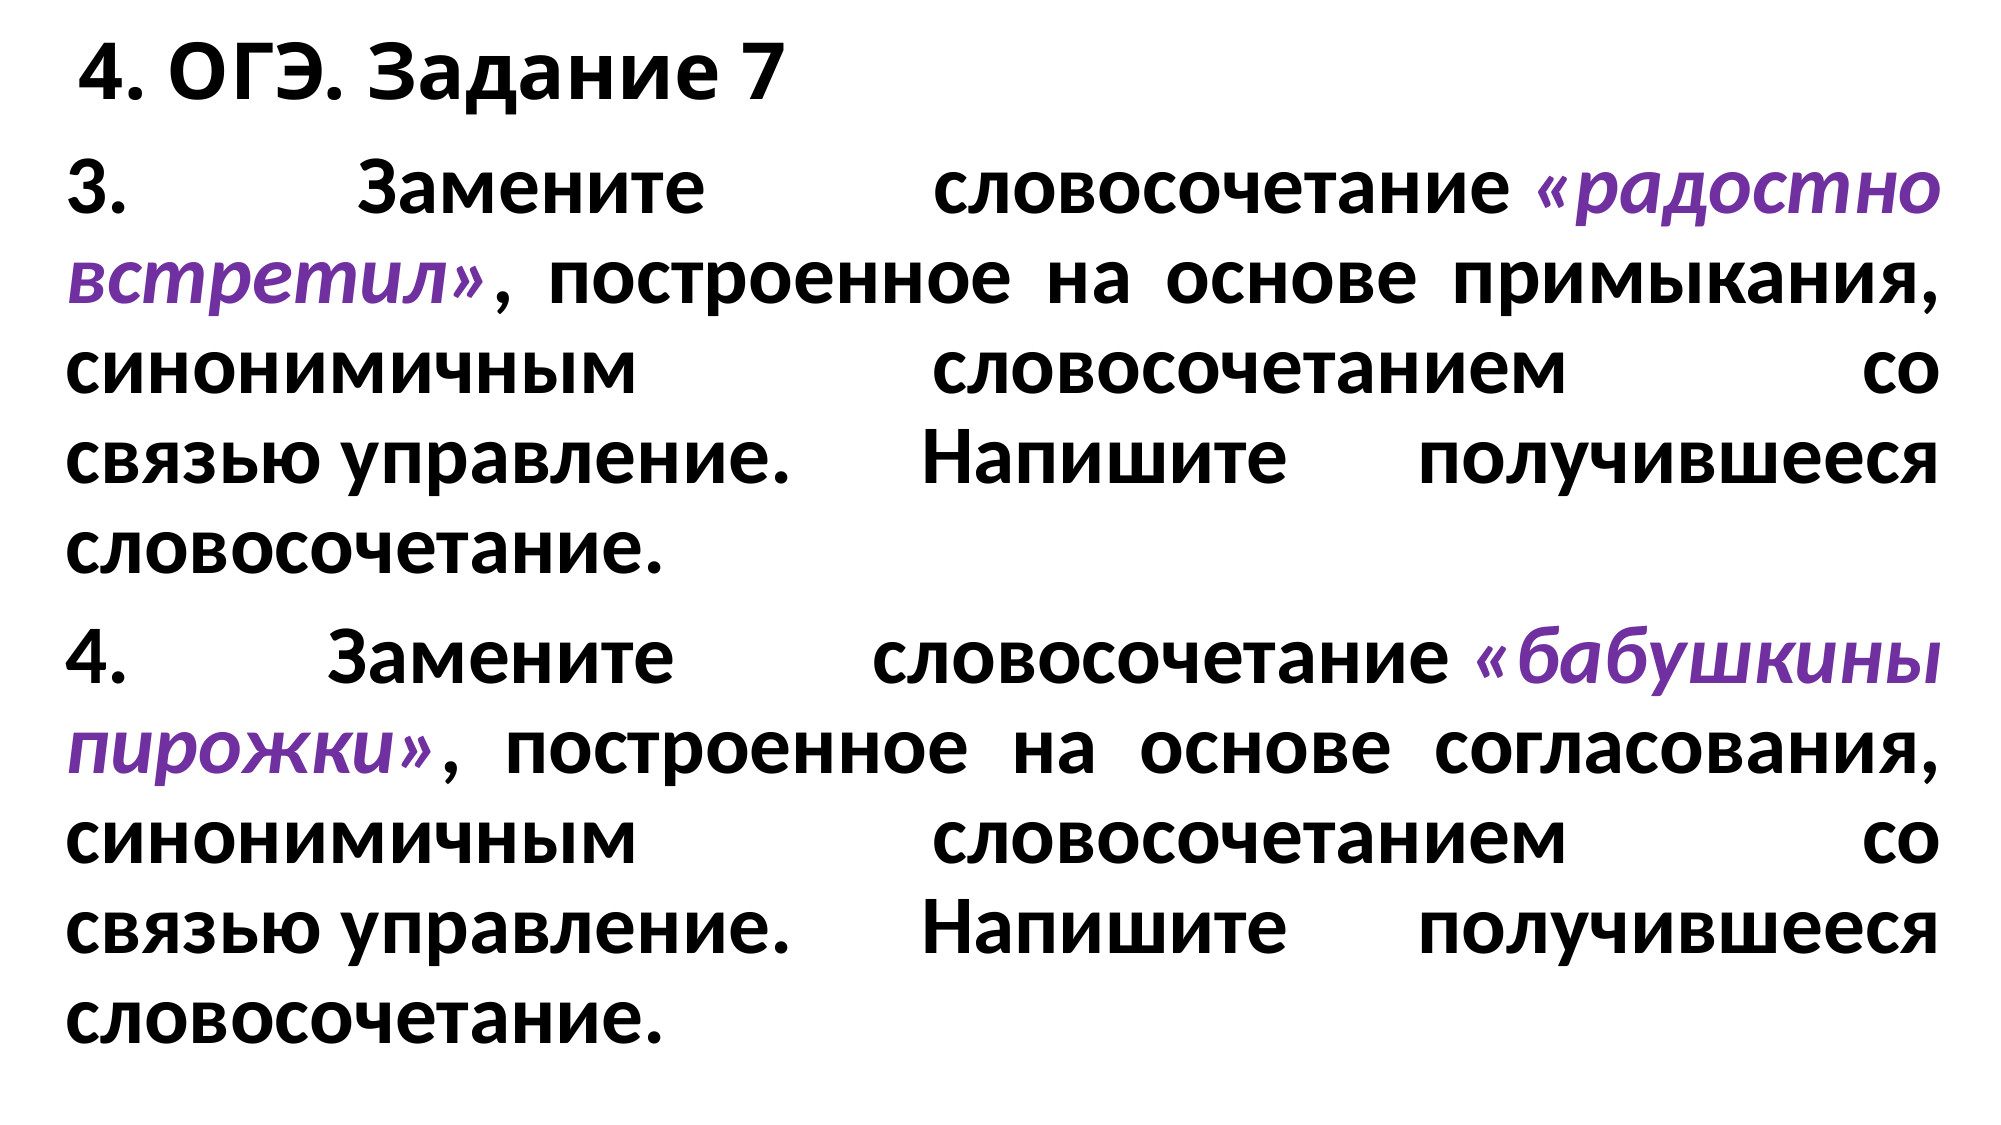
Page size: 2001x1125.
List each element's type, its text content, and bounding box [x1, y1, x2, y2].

title 4. ОГЭ. Задание 7 [63, 23, 1905, 124]
list 3. Замените словосочетание «радостно встретил», построенное на основе примыкания, синонимичным словосочетанием со связью управление. Напишите получившееся словосочетание. 4. Замените словосочетание «бабушкины пирожки», построенное на основе согласования, синонимичным словосочетанием со связью управление. Напишите получившееся словосочетание. [50, 134, 1958, 1075]
